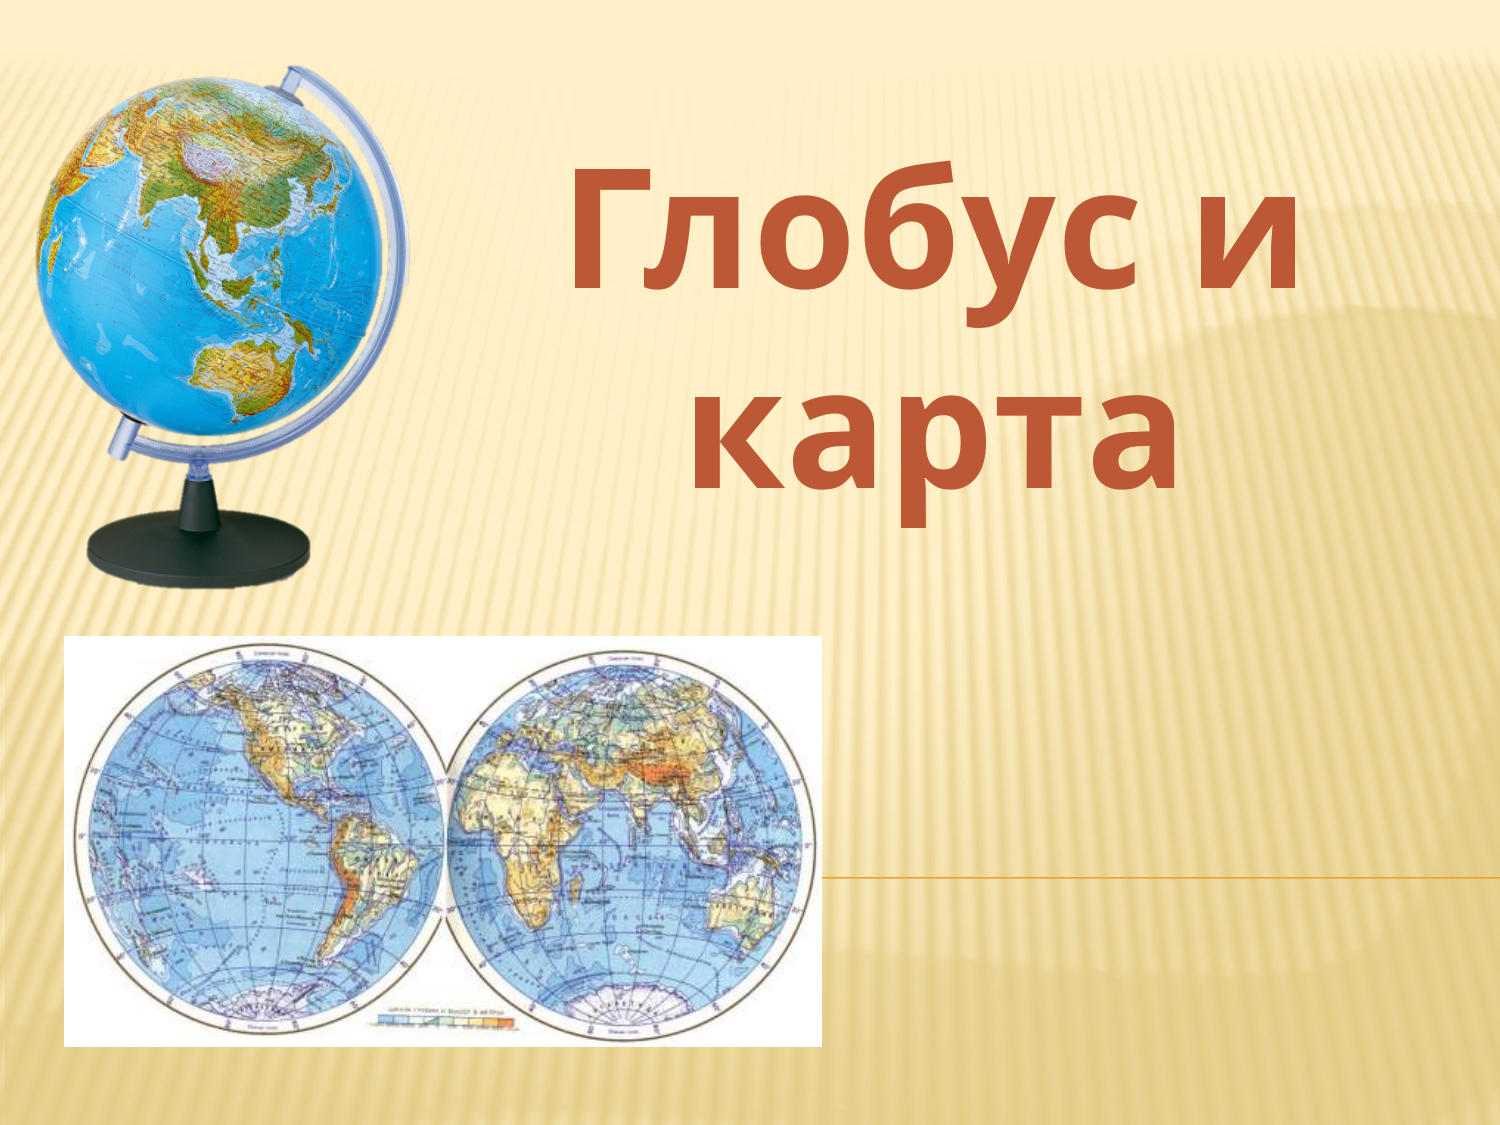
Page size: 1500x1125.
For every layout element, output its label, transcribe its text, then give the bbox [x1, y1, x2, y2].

picture [10, 32, 434, 616]
text_box Глобус и карта [501, 114, 1369, 530]
picture [64, 635, 823, 1047]
